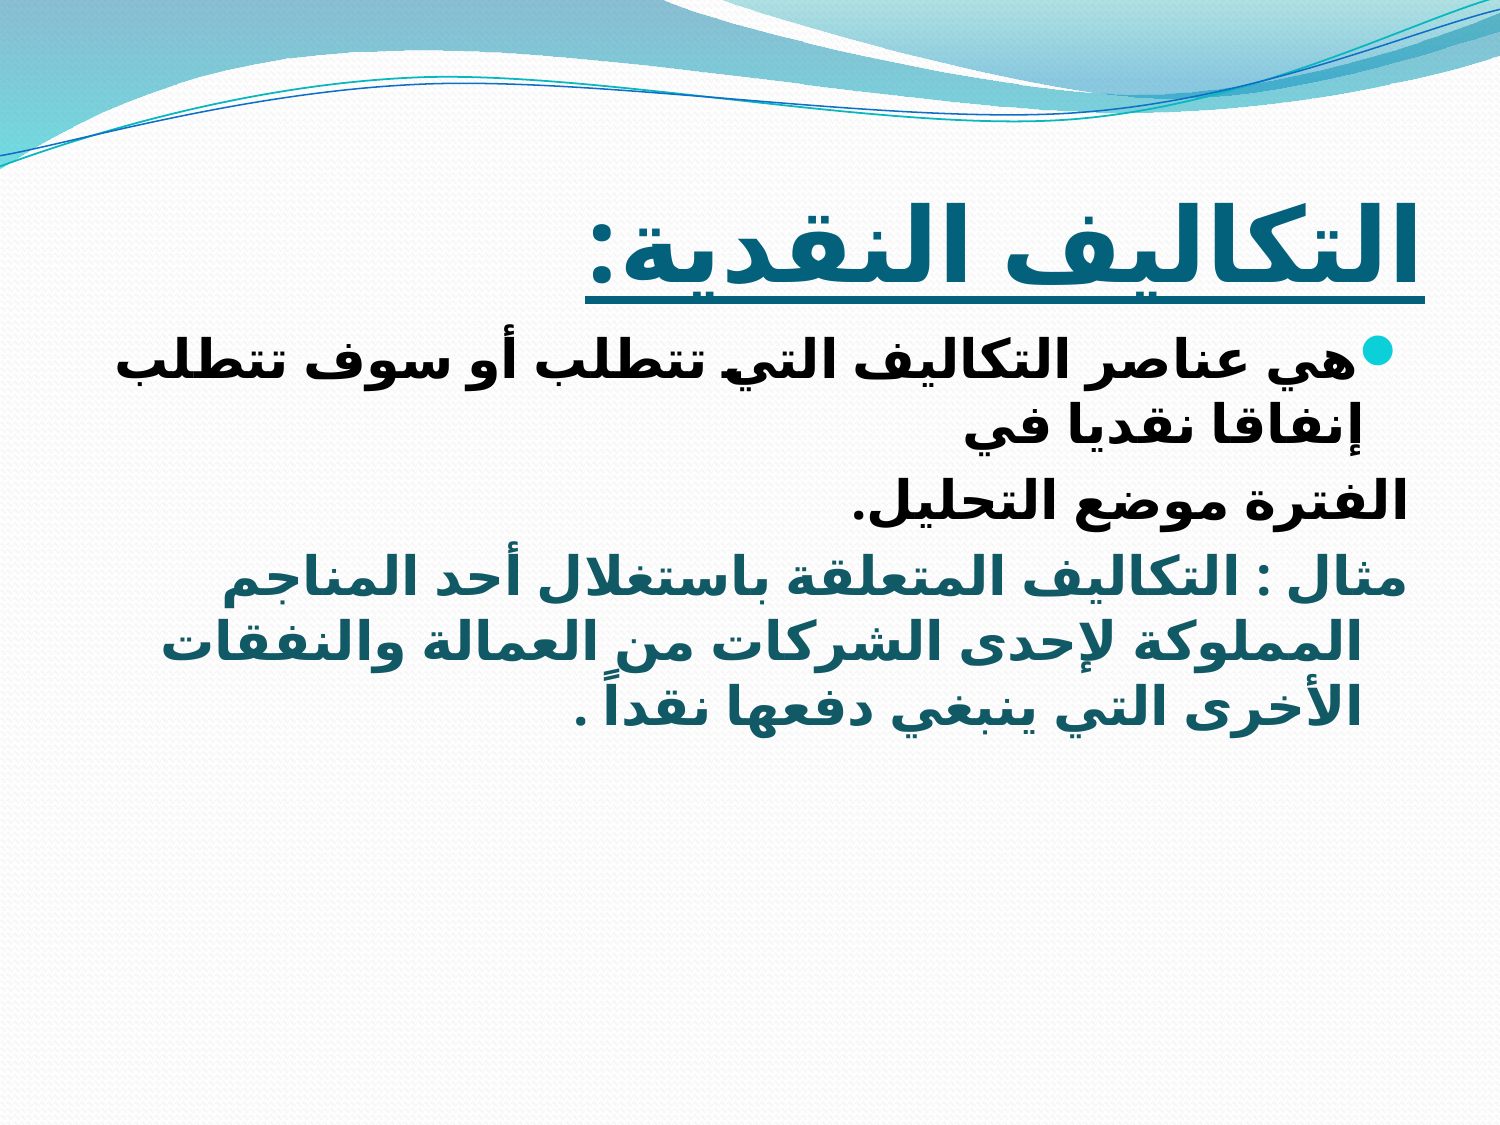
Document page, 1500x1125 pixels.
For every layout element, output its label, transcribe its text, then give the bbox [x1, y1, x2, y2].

list هي عناصر التكاليف التي تتطلب أو سوف تتطلب إنفاقا نقديا في الفترة موضع التحليل. مثال : التكاليف المتعلقة باستغلال أحد المناجم المملوكة لإحدى الشركات من العمالة والنفقات الأخرى التي ينبغي دفعها نقداً . [75, 317, 1425, 1038]
title التكاليف النقدية: [75, 115, 1425, 303]
